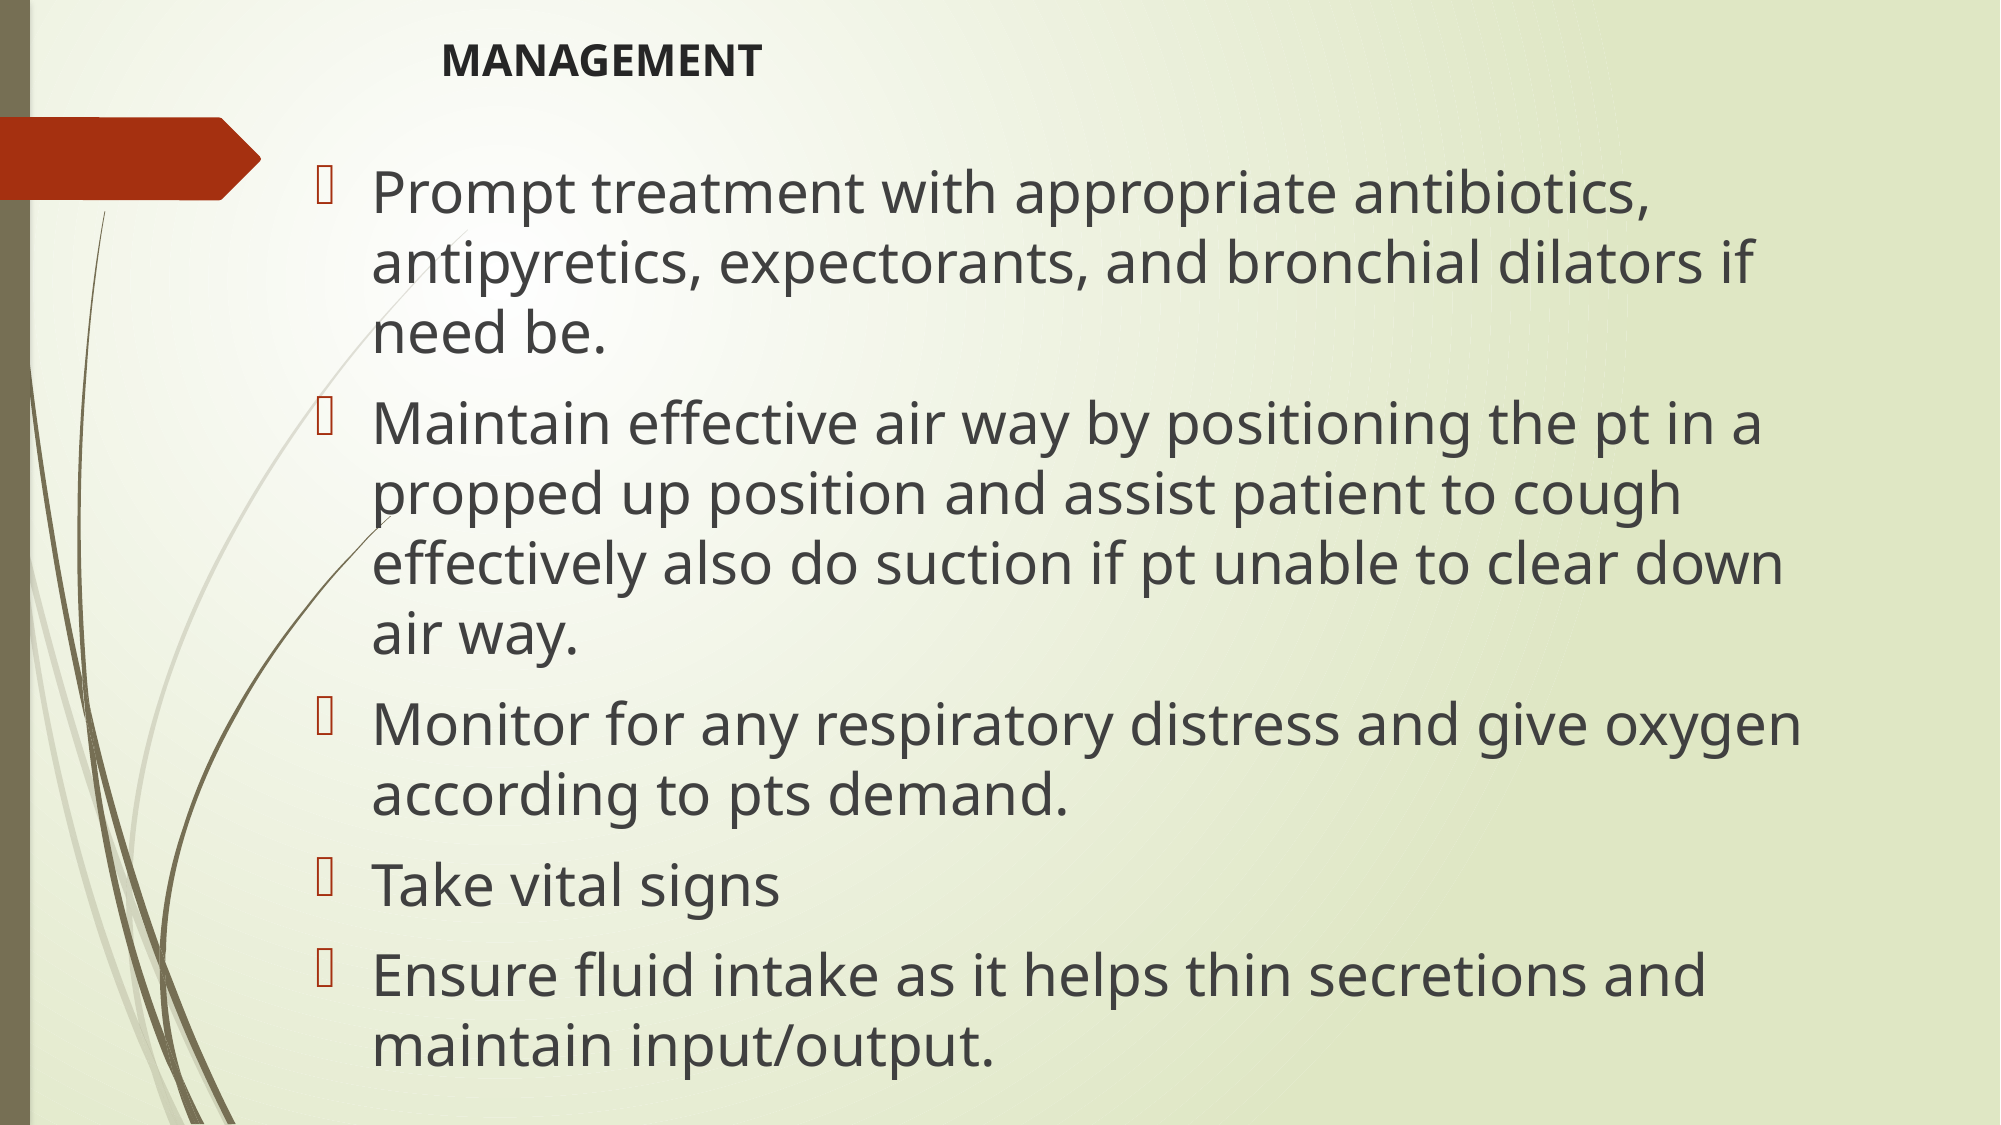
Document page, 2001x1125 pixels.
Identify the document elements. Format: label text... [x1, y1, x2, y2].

title MANAGEMENT [425, 24, 1888, 147]
list Prompt treatment with appropriate antibiotics, antipyretics, expectorants, and bronchial dilators if need be. Maintain effective air way by positioning the pt in a propped up position and assist patient to cough effectively also do suction if pt unable to clear down air way. Monitor for any respiratory distress and give oxygen according to pts demand. Take vital signs Ensure fluid intake as it helps thin secretions and maintain input/output. [300, 147, 1888, 1084]
